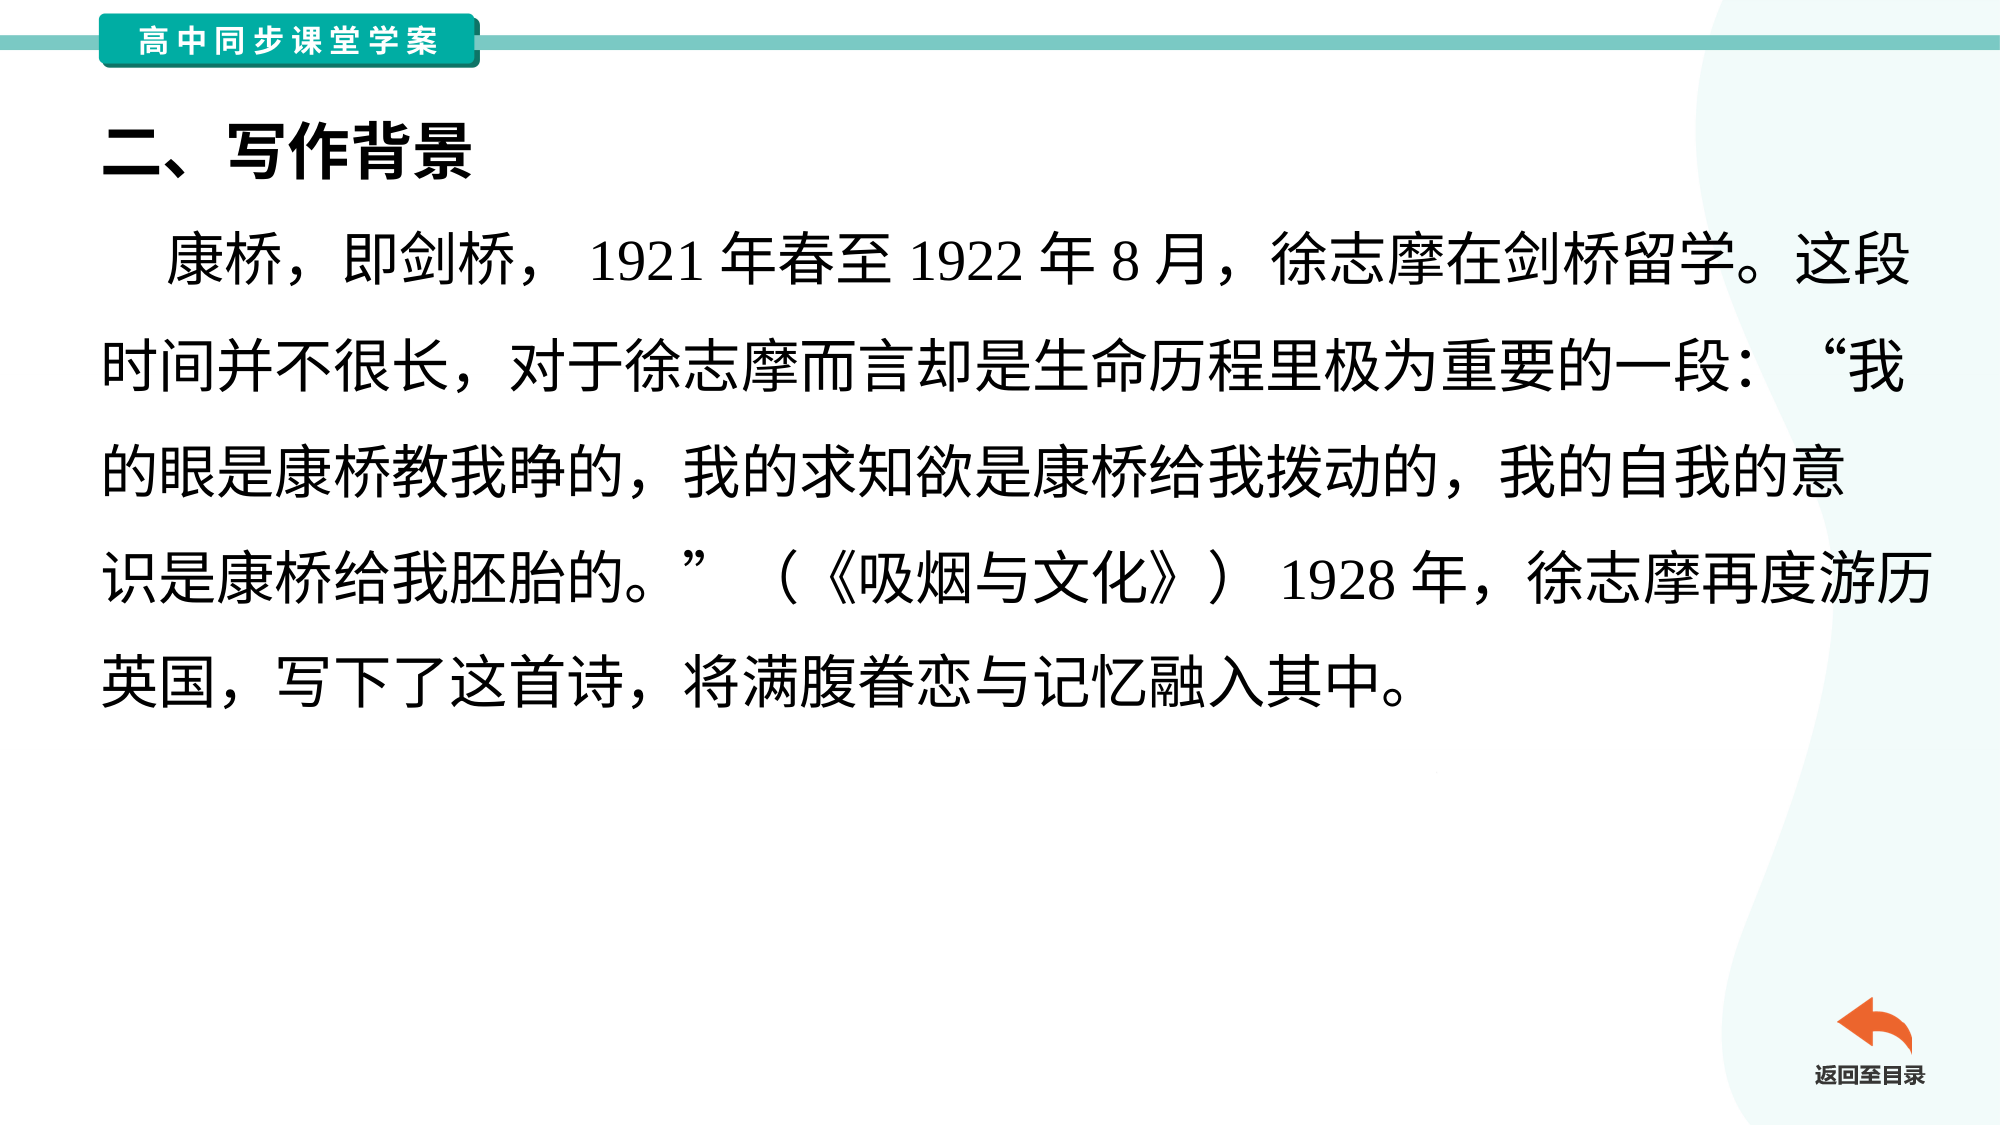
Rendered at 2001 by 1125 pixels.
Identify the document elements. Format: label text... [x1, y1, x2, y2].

text_box 二、写作背景 [100, 76, 1899, 186]
text_box 康桥，即剑桥，1921年春至1922年8月，徐志摩在剑桥留学。这段 时间并不很长，对于徐志摩而言却是生命历程里极为重要的一段：“我 的眼是康桥教我睁的，我的求知欲是康桥给我拨动的，我的自我的意 识是康桥给我胚胎的。”（《吸烟与文化》）1928年，徐志摩再度游历 英国，写下了这首诗，将满腹眷恋与记忆融入其中。 [100, 186, 1899, 705]
picture [0, 0, 2000, 1125]
